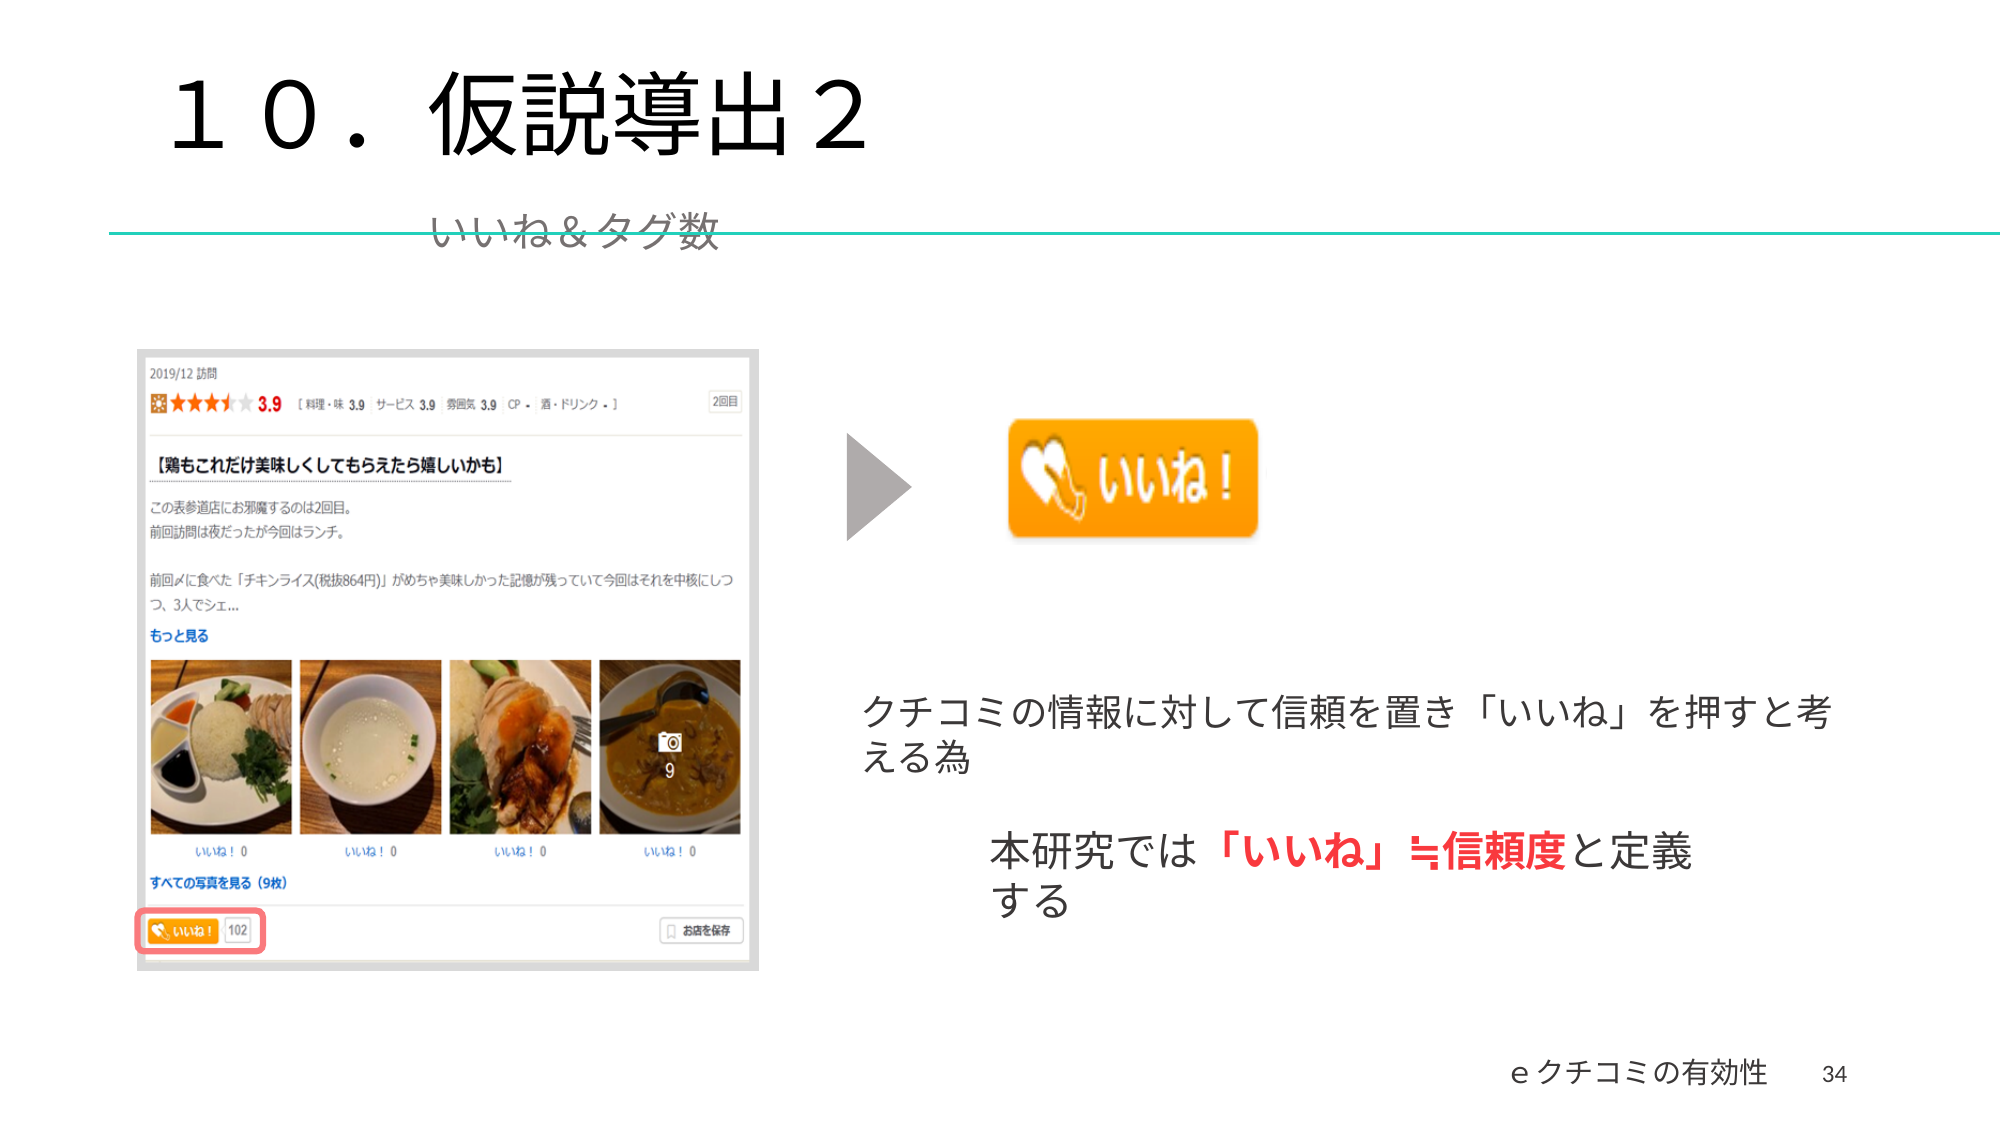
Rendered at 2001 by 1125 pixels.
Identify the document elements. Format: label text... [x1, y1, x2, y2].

title １０．仮説導出２ いいね＆タグ数 [137, 235, 1863, 278]
text_box 本研究では「いいね」≒信頼度と定義する [975, 817, 1733, 933]
title １０．仮説導出２ いいね＆タグ数 [137, 59, 1863, 232]
text_box [845, 430, 914, 544]
text_box ｅクチコミの有効性 [1491, 1047, 1784, 1098]
picture [999, 418, 1267, 545]
text_box クチコミの情報に対して信頼を置き「いいね」を押すと考える為 [845, 681, 1863, 787]
picture [137, 349, 759, 971]
slide_number 34 [1412, 1042, 1863, 1103]
